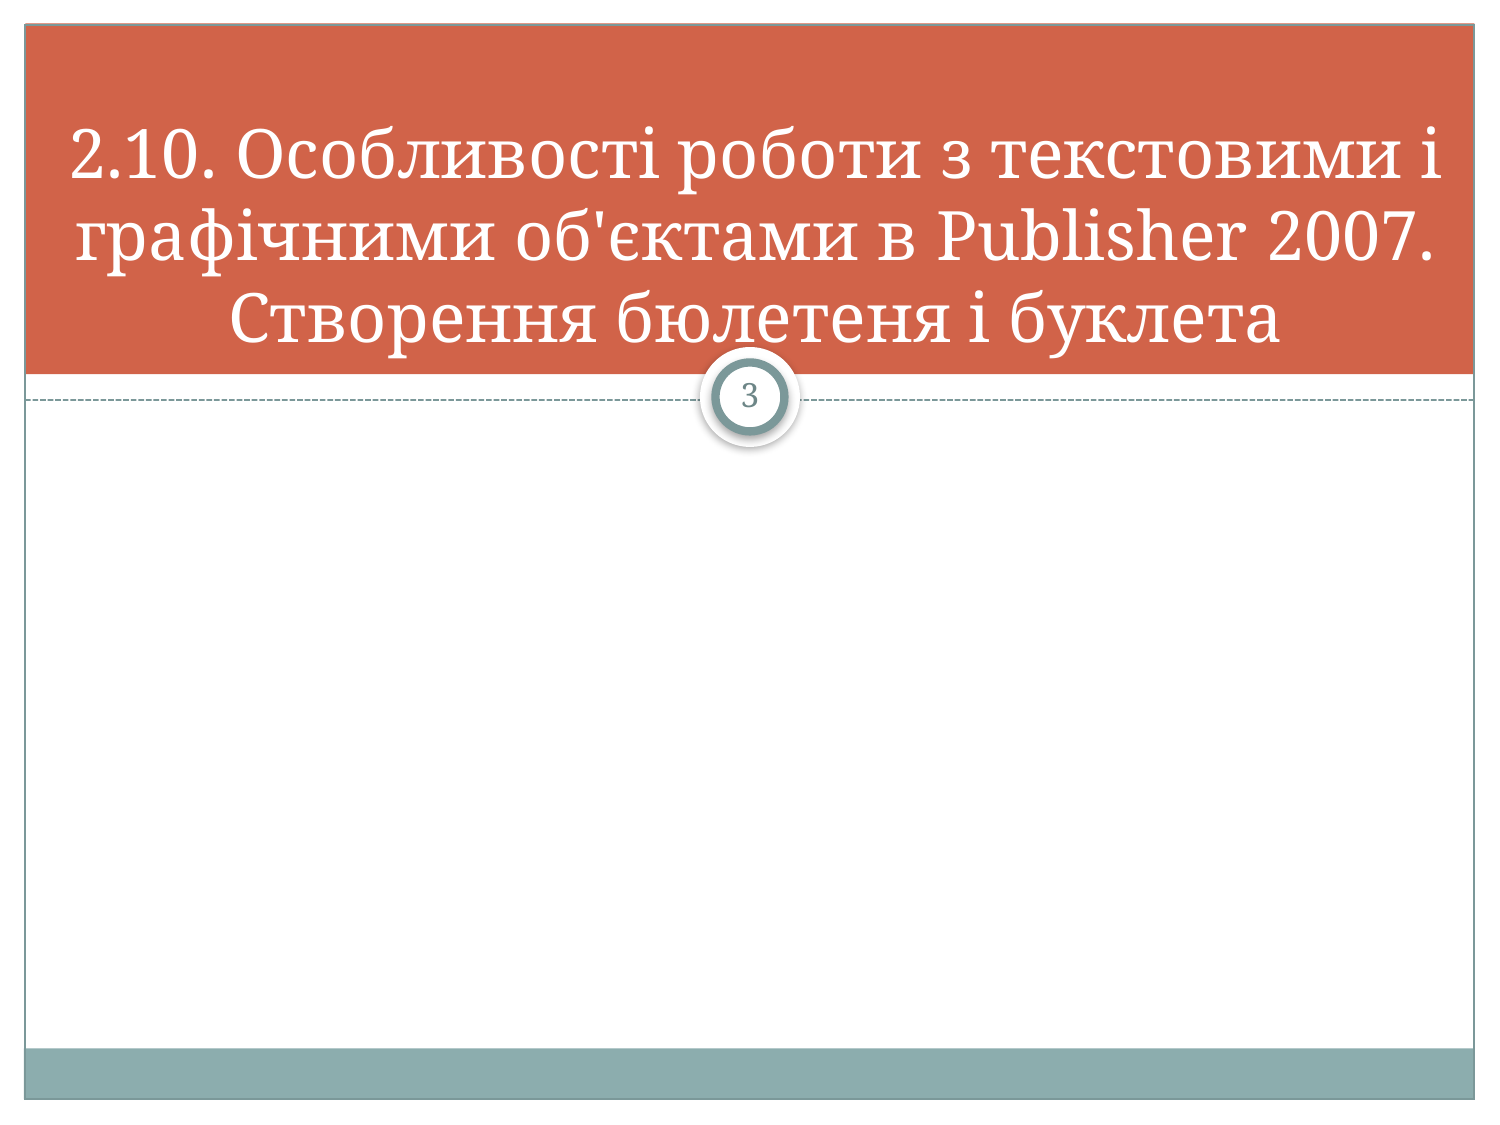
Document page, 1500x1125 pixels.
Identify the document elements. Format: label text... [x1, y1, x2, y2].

title 2.10. Особливості роботи з текстовими і графічними об'єктами в Publisher 2007. Створення бюлетеня і буклета [46, 46, 1465, 364]
slide_number 3 [712, 360, 788, 434]
